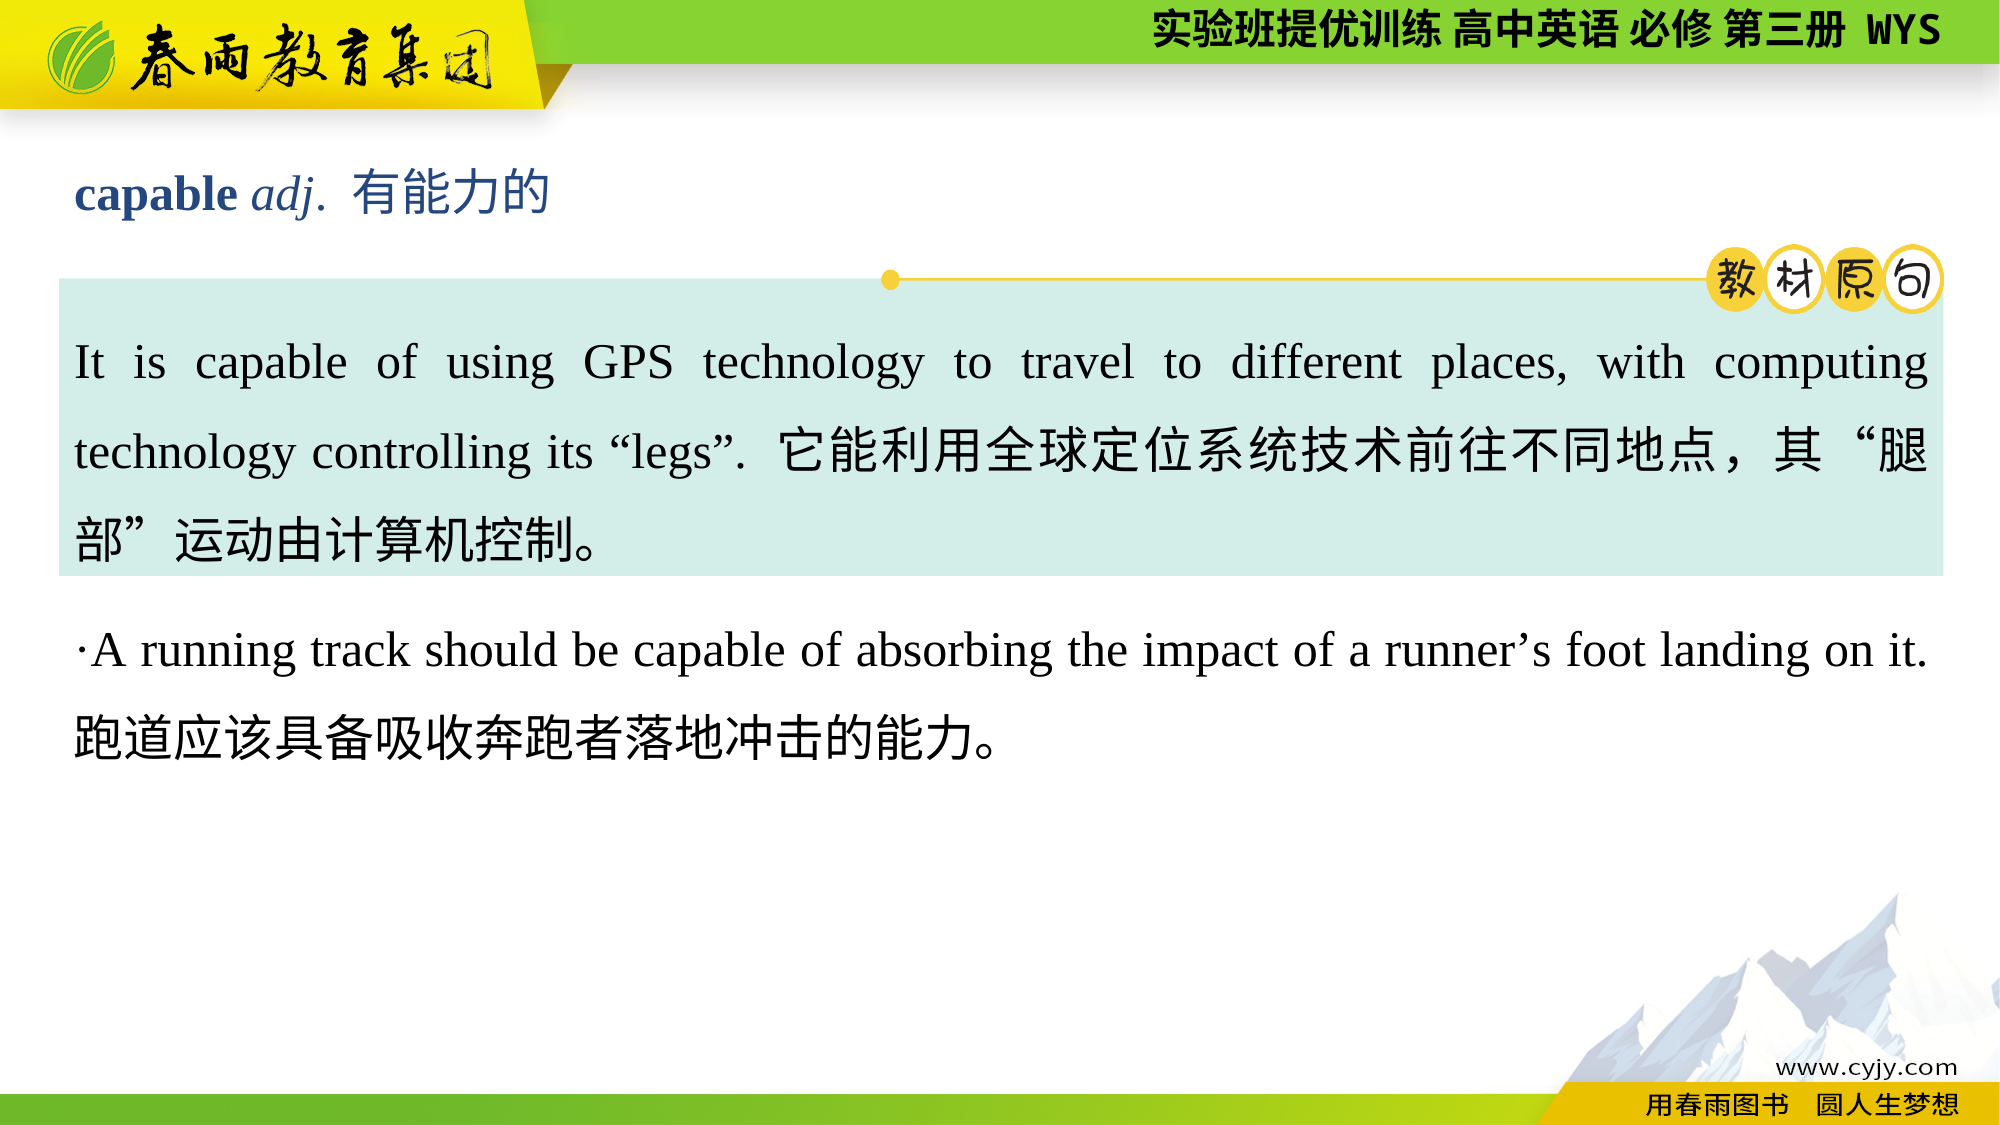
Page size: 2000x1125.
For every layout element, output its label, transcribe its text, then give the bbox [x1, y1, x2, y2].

text_box ·A running track should be capable of absorbing the impact of a runner’s foot landing on it. 跑道应该具备吸收奔跑者落地冲击的能力。 [59, 579, 1944, 775]
text_box It is capable of using GPS technology to travel to different places, with computing technology controlling its “legs”. 它能利用全球定位系统技术前往不同地点，其“腿部”运动由计算机控制。 [59, 278, 1944, 576]
list capable adj. 有能力的 [59, 122, 1944, 217]
picture [0, 0, 2000, 1125]
